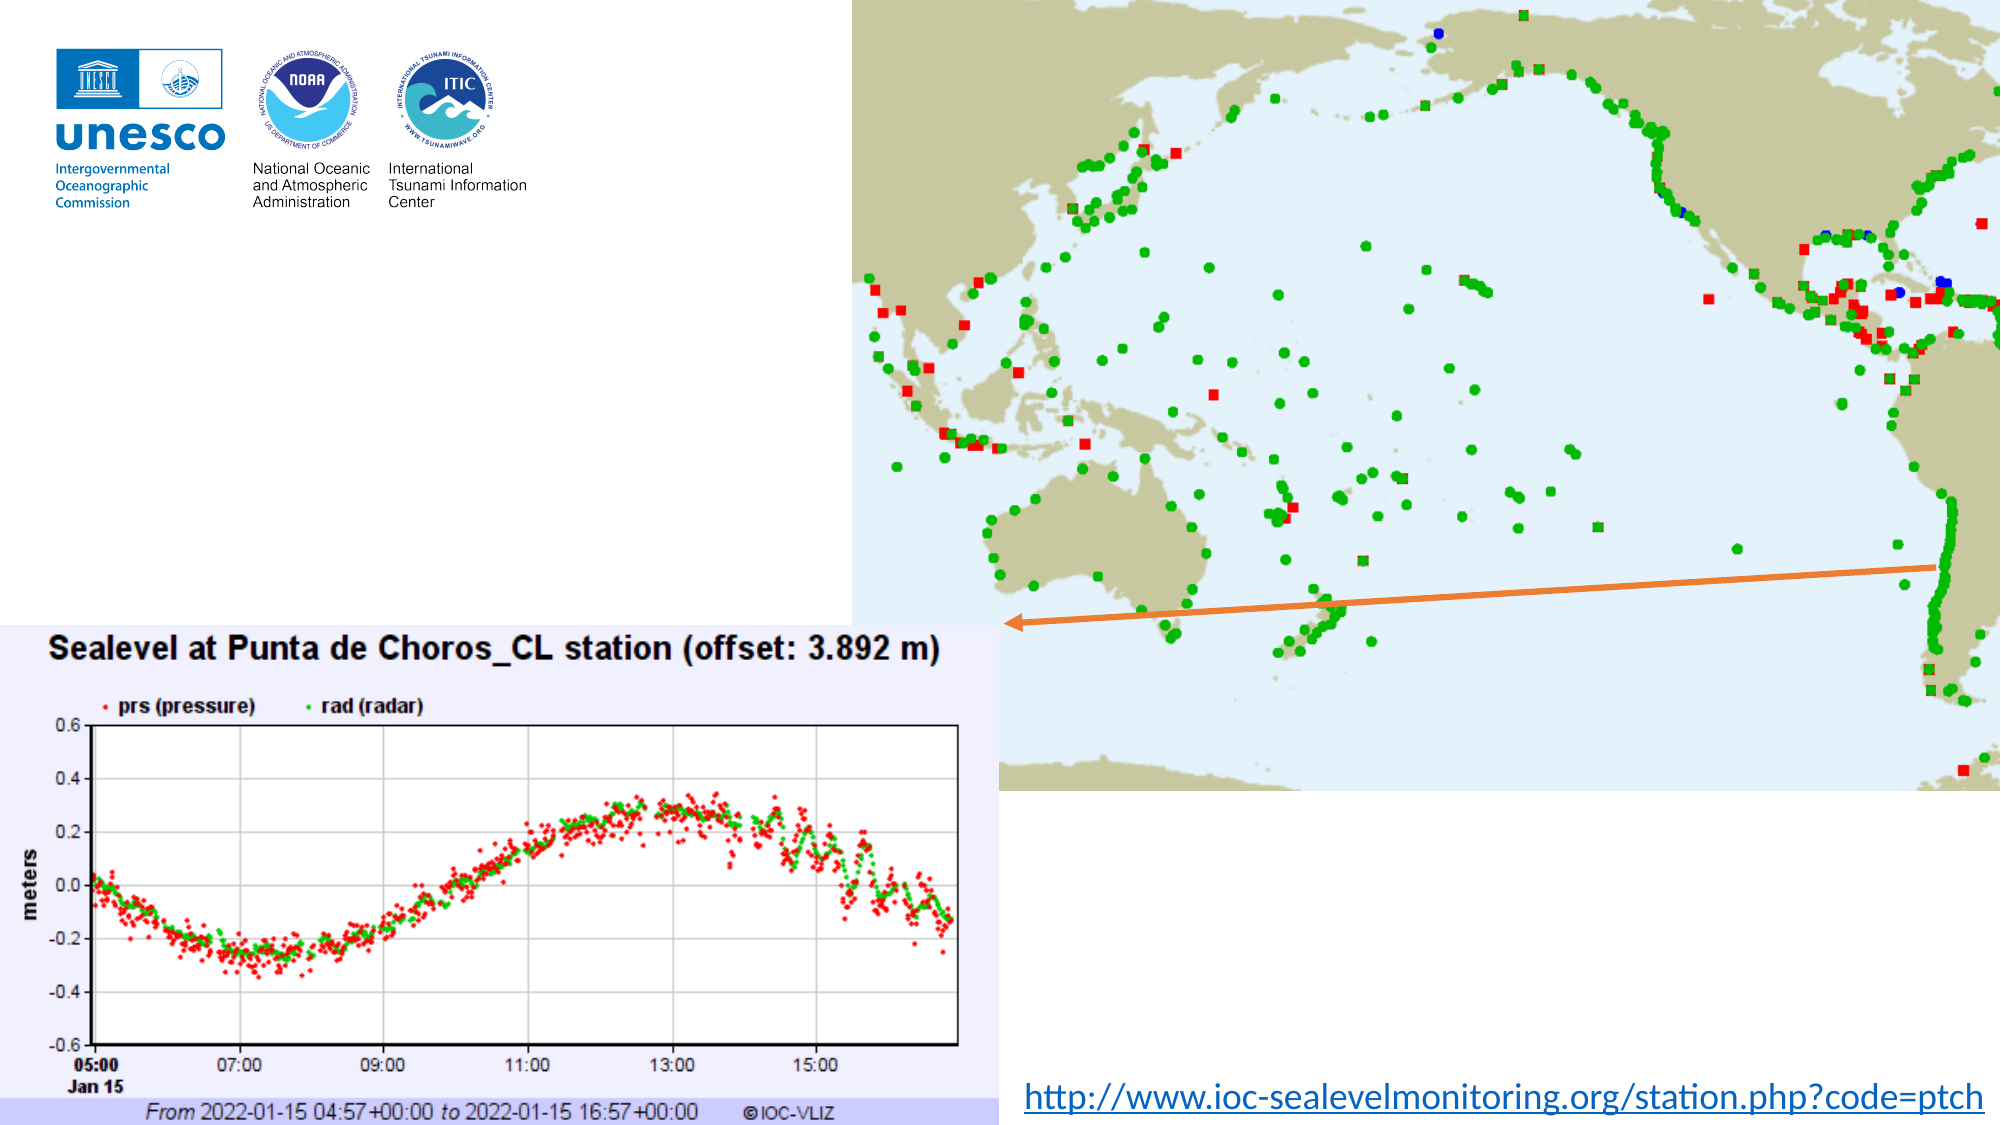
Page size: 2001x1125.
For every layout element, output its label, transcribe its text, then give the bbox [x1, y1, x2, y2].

picture [43, 35, 527, 221]
text_box http://www.ioc-sealevelmonitoring.org/station.php?code=ptch [999, 1064, 2000, 1125]
picture [0, 0, 2000, 1125]
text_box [1003, 567, 1937, 624]
